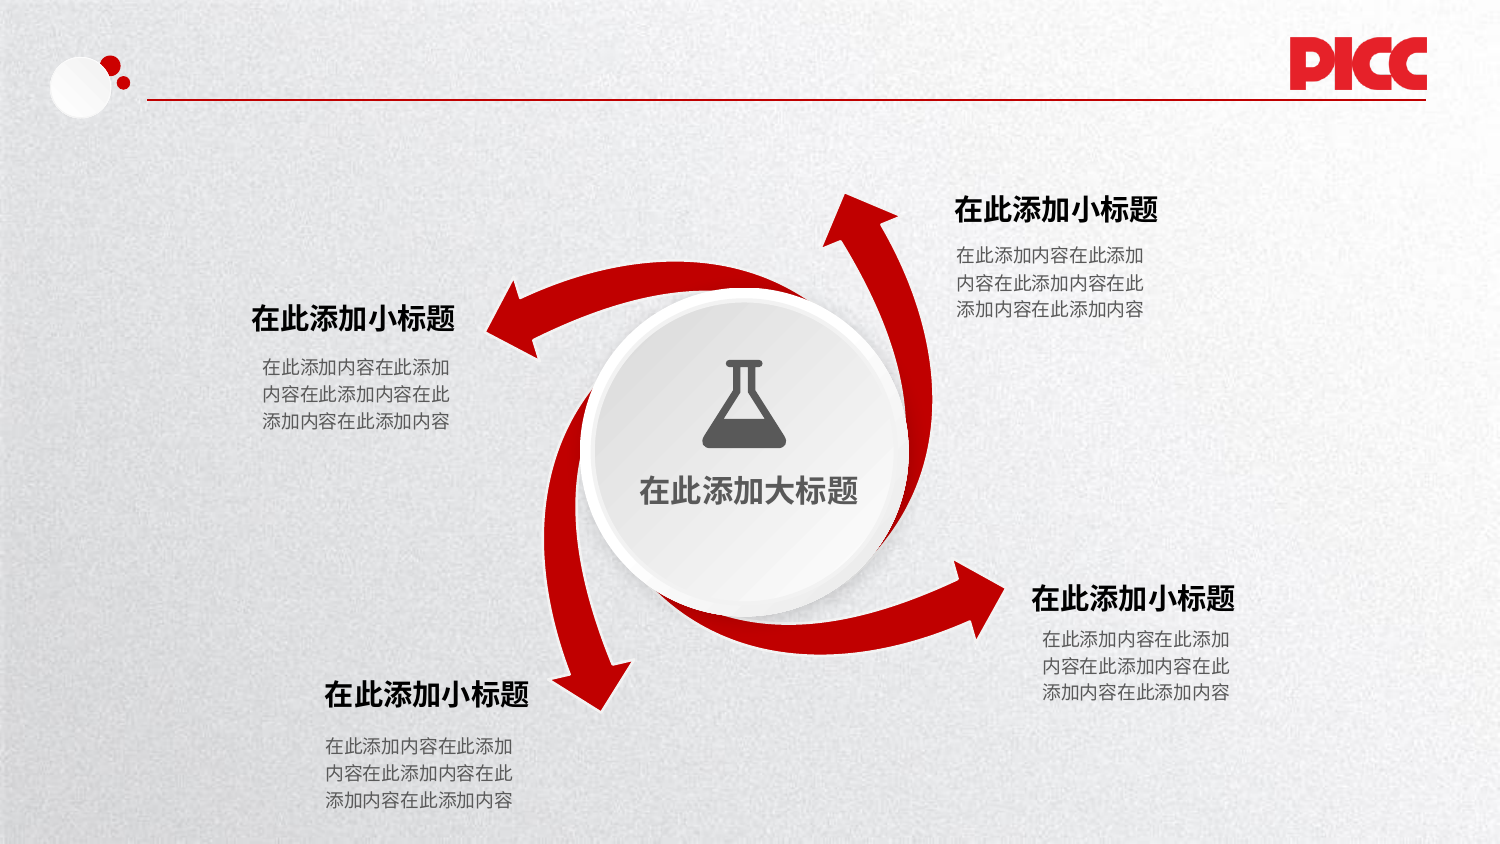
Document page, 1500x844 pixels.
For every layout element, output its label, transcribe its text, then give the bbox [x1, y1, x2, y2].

text_box 在此添加内容在此添加内容在此添加内容在此添加内容在此添加内容 [945, 234, 1167, 327]
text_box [579, 287, 909, 617]
text_box 在此添加小标题 [325, 675, 535, 711]
text_box 在此添加小标题 [251, 300, 467, 336]
text_box 在此添加小标题 [954, 191, 1167, 227]
text_box [482, 258, 787, 364]
text_box 在此添加小标题 [1030, 580, 1243, 616]
text_box 在此添加内容在此添加内容在此添加内容在此添加内容在此添加内容 [314, 724, 535, 817]
text_box [694, 555, 1009, 658]
text_box 在此添加内容在此添加内容在此添加内容在此添加内容在此添加内容 [1030, 617, 1252, 710]
picture [0, 0, 1500, 844]
text_box 在此添加内容在此添加内容在此添加内容在此添加内容在此添加内容 [251, 345, 472, 438]
text_box [818, 189, 936, 496]
text_box [540, 409, 637, 715]
